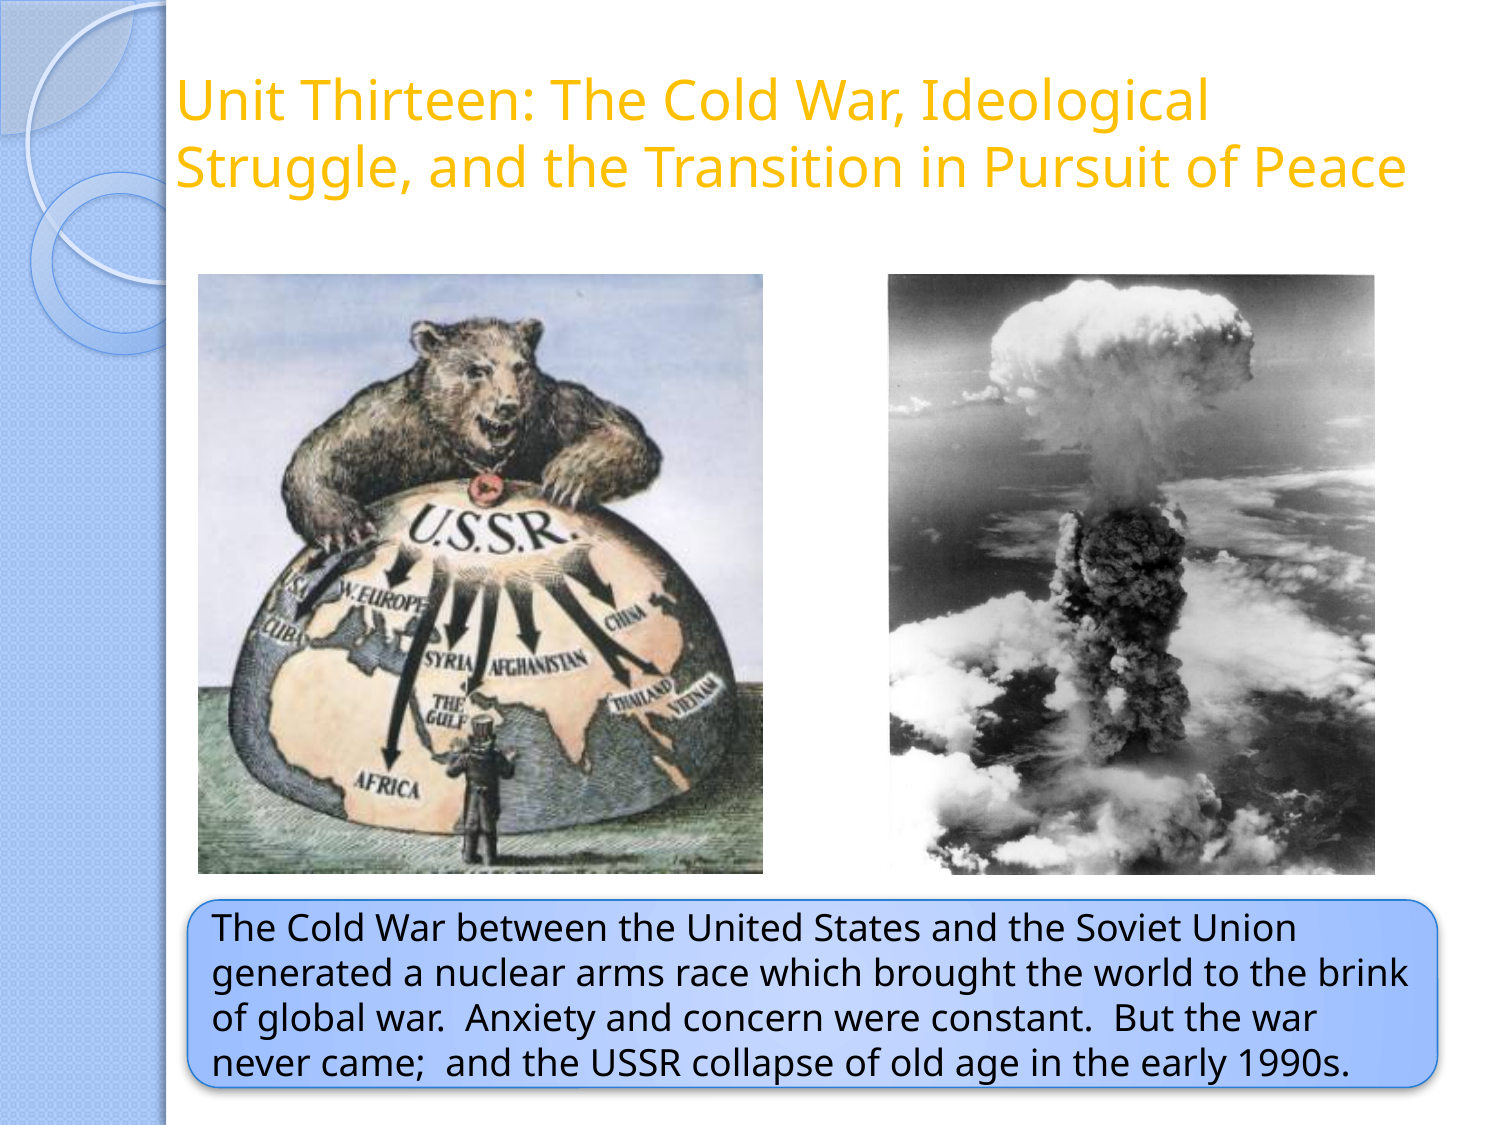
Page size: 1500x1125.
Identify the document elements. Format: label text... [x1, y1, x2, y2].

title Unit Thirteen: The Cold War, Ideological Struggle, and the Transition in Pursuit of Peace [160, 37, 1464, 225]
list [887, 274, 1376, 876]
text_box The Cold War between the United States and the Soviet Union generated a nuclear arms race which brought the world to the brink of global war. Anxiety and concern were constant. But the war never came; and the USSR collapse of old age in the early 1990s. [186, 899, 1439, 1089]
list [198, 274, 763, 874]
